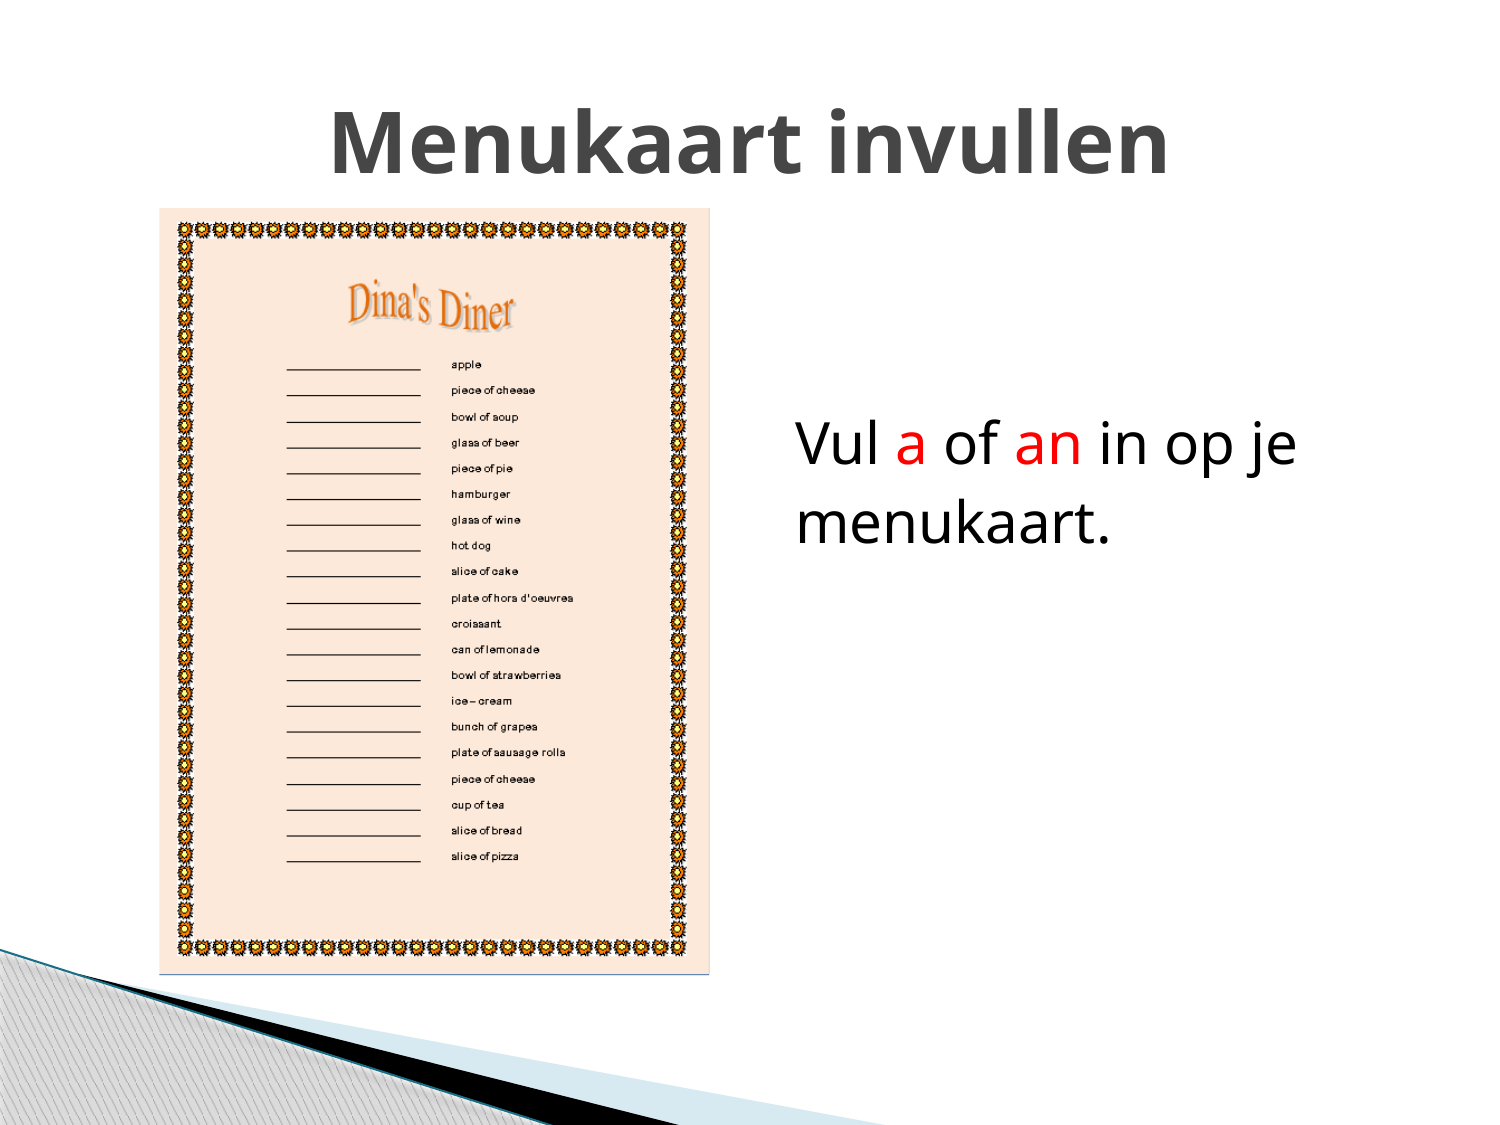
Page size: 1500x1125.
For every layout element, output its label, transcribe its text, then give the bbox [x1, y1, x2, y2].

list Vul a of an in op je menukaart. [762, 243, 1425, 986]
title Menukaart invullen [75, 45, 1425, 233]
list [159, 207, 710, 977]
